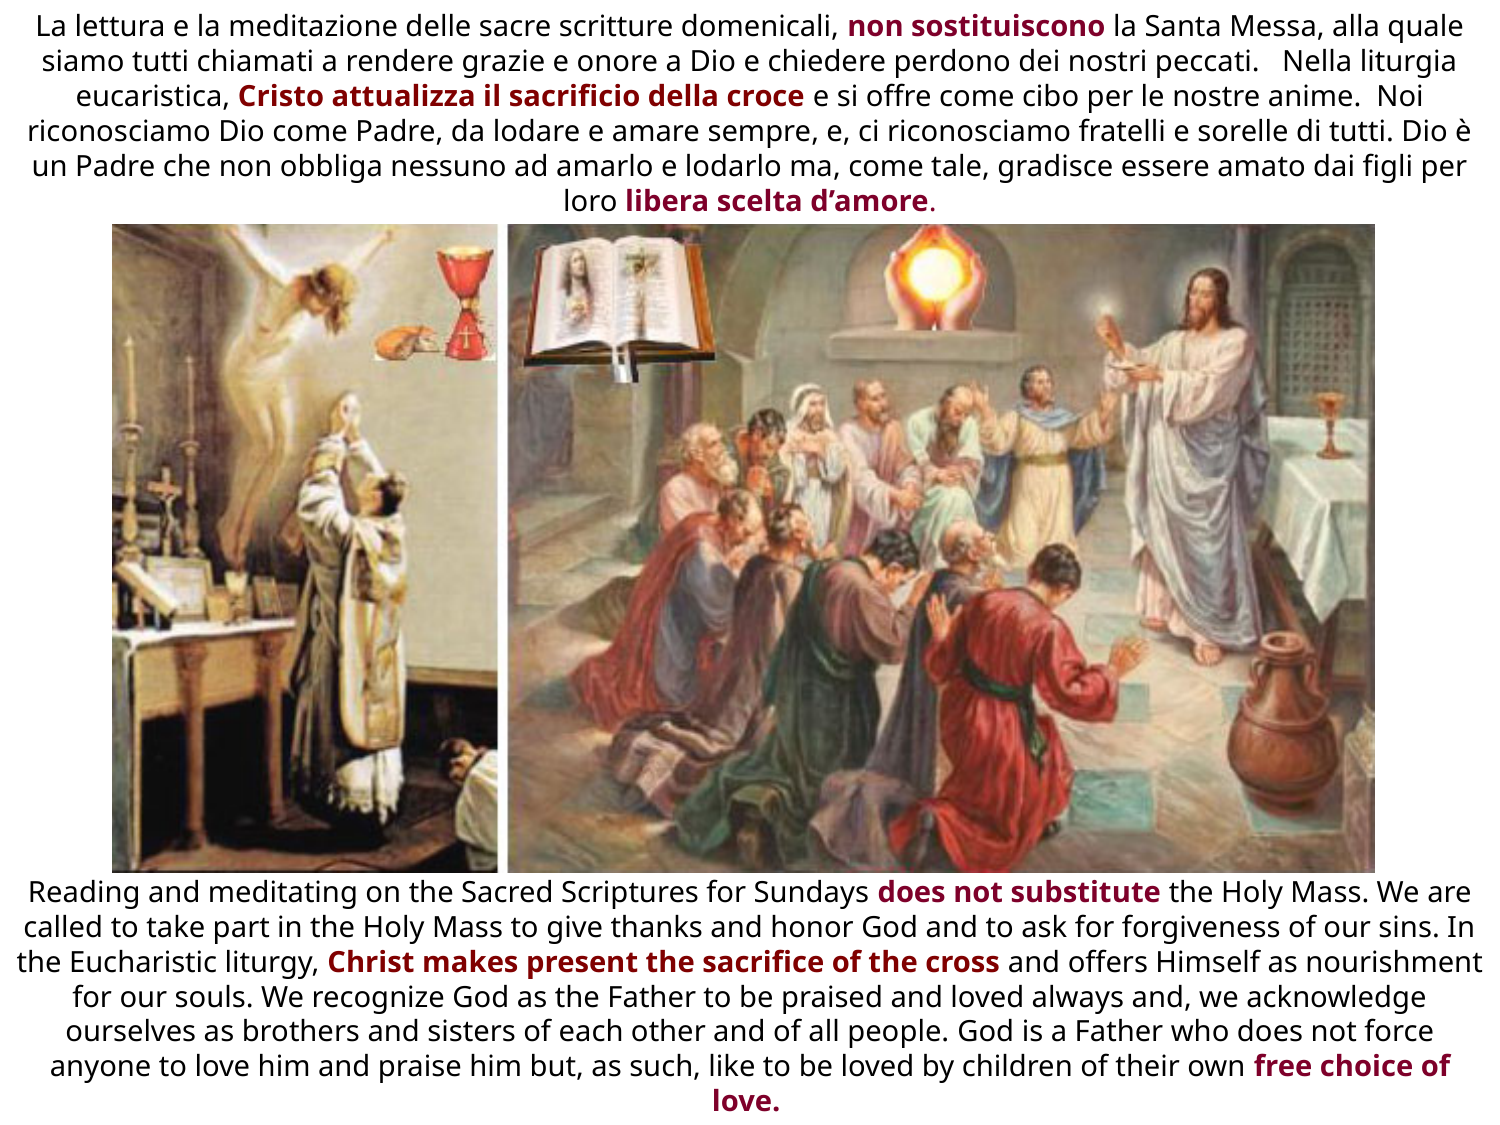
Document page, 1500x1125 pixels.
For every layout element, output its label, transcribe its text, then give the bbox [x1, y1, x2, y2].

picture [112, 224, 1375, 873]
text_box La lettura e la meditazione delle sacre scritture domenicali, non sostituiscono la Santa Messa, alla quale siamo tutti chiamati a rendere grazie e onore a Dio e chiedere perdono dei nostri peccati. Nella liturgia eucaristica, Cristo attualizza il sacrificio della croce e si offre come cibo per le nostre anime. Noi riconosciamo Dio come Padre, da lodare e amare sempre, e, ci riconosciamo fratelli e sorelle di tutti. Dio è un Padre che non obbliga nessuno ad amarlo e lodarlo ma, come tale, gradisce essere amato dai figli per loro libera scelta d’amore. [0, 0, 1500, 225]
text_box Reading and meditating on the Sacred Scriptures for Sundays does not substitute the Holy Mass. We are called to take part in the Holy Mass to give thanks and honor God and to ask for forgiveness of our sins. In the Eucharistic liturgy, Christ makes present the sacrifice of the cross and offers Himself as nourishment for our souls. We recognize God as the Father to be praised and loved always and, we acknowledge ourselves as brothers and sisters of each other and of all people. God is a Father who does not force anyone to love him and praise him but, as such, like to be loved by children of their own free choice of love. [0, 865, 1500, 1125]
